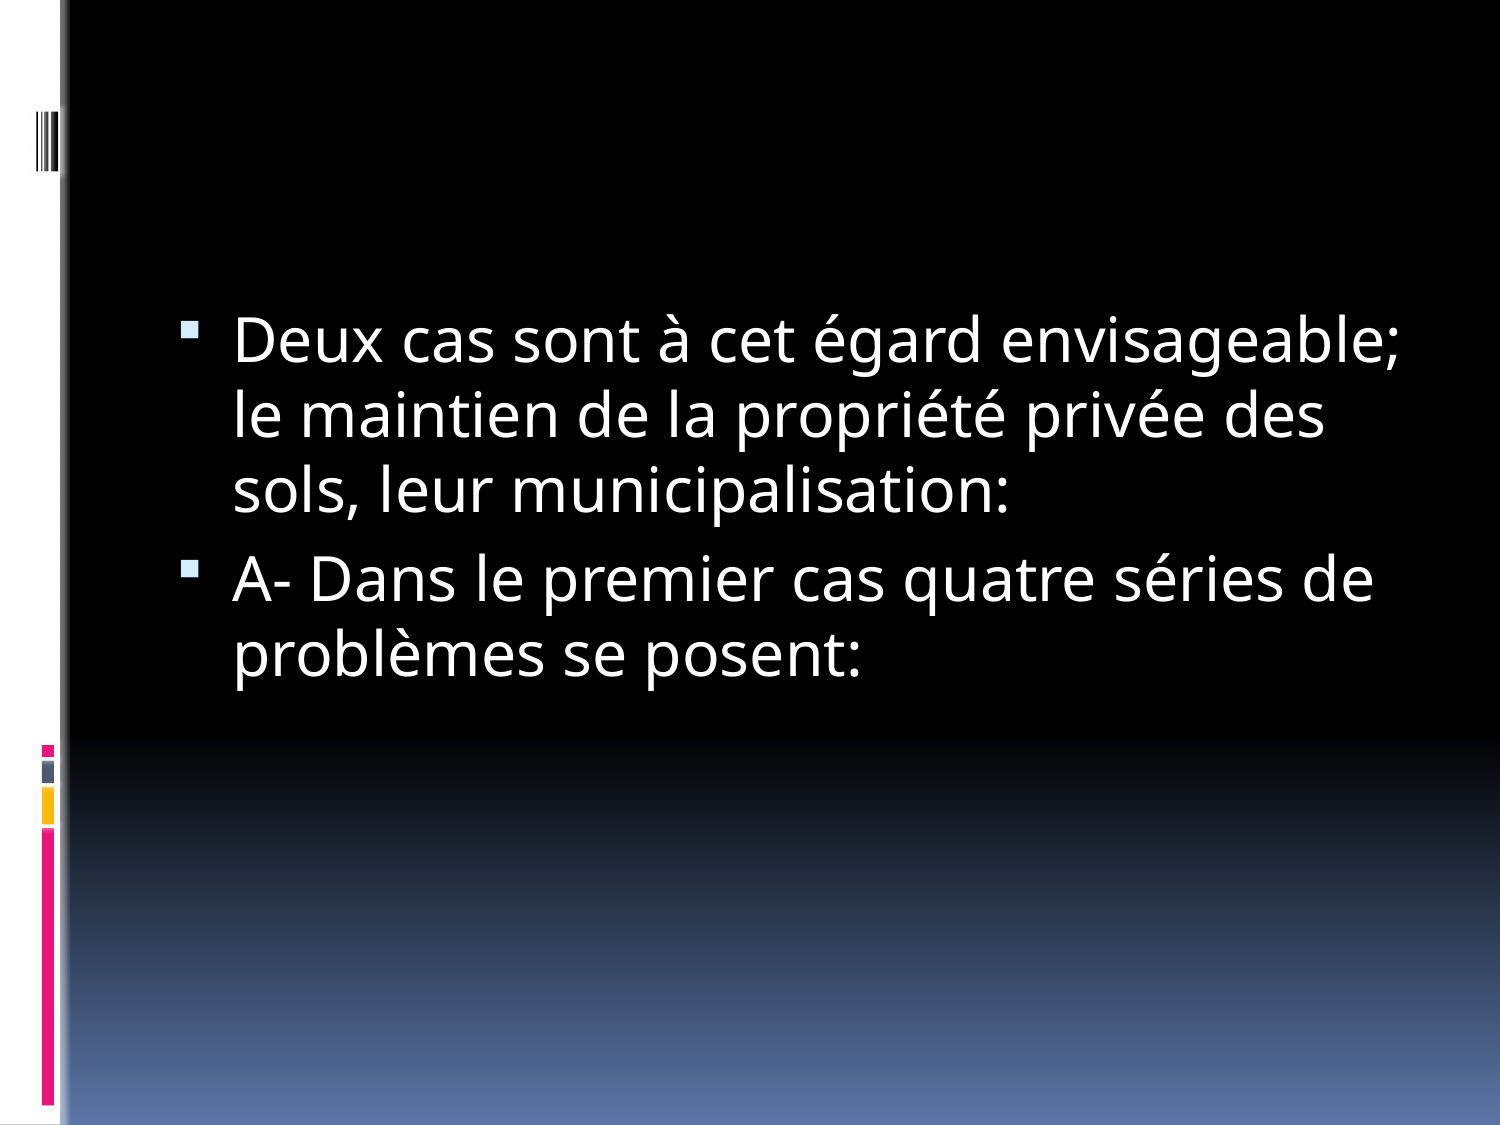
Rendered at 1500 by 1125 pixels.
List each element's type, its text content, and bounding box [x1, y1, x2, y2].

list Deux cas sont à cet égard envisageable; le maintien de la propriété privée des sols, leur municipalisation: A- Dans le premier cas quatre séries de problèmes se posent: [150, 292, 1425, 1043]
